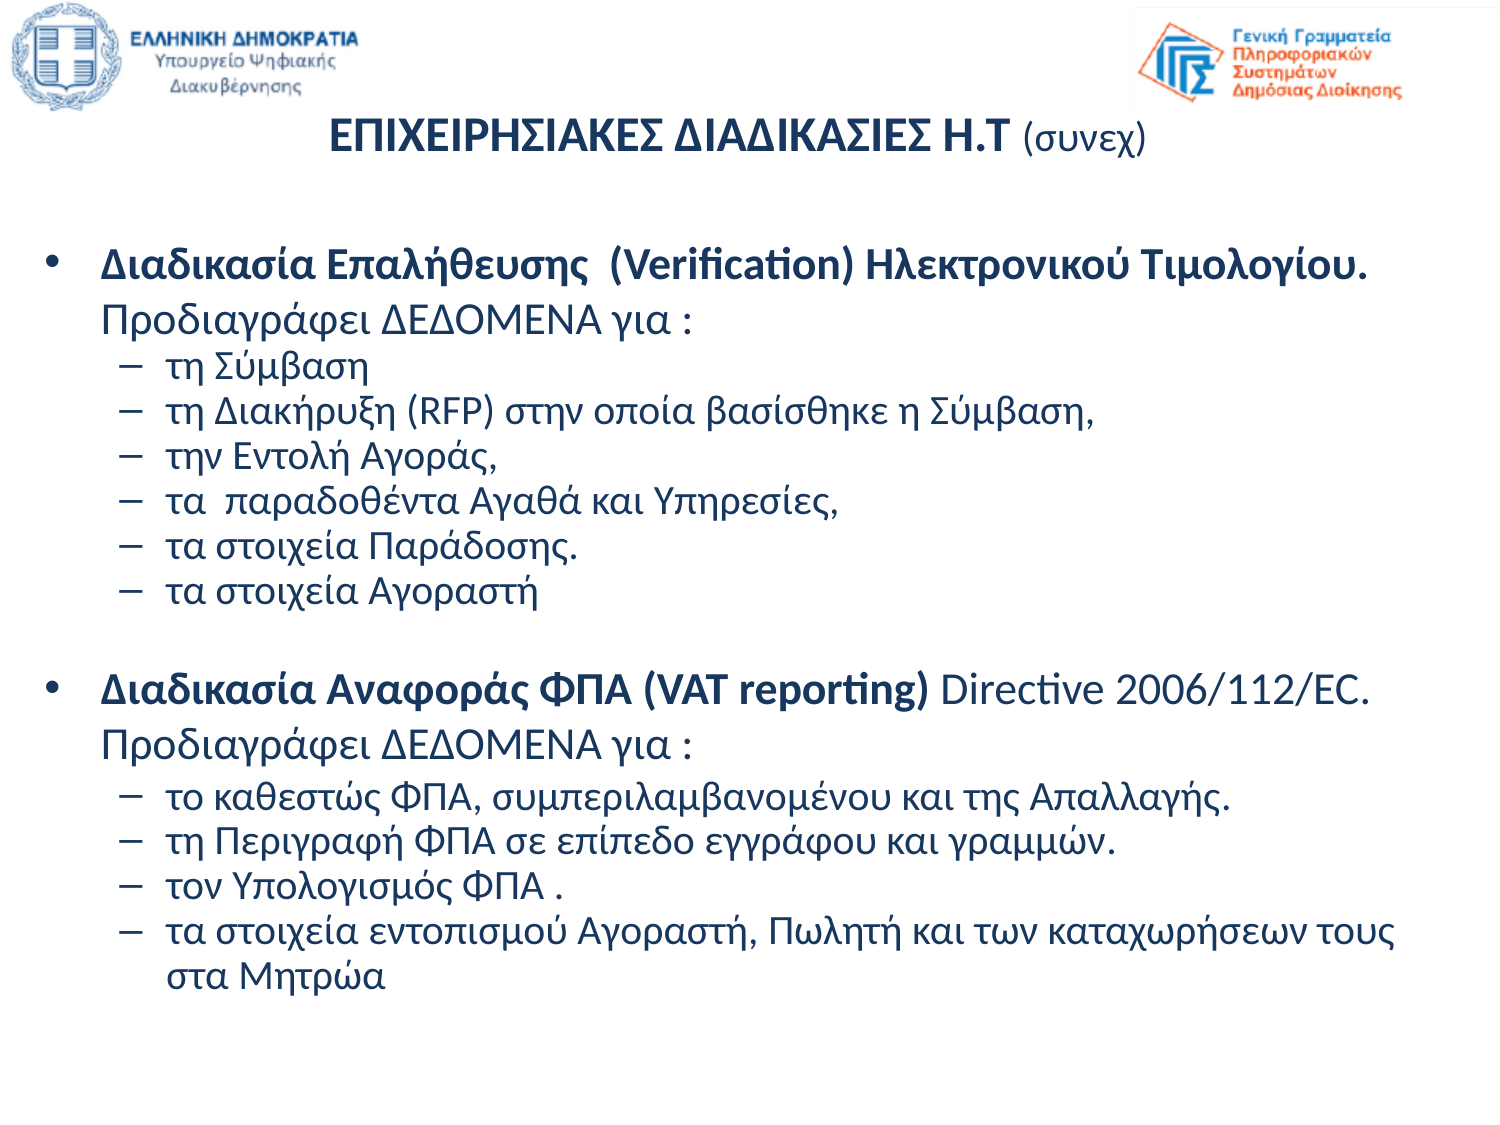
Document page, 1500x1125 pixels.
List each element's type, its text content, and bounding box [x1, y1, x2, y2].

list Διαδικασία Επαλήθευσης (Verification) Ηλεκτρονικού Τιμολογίου. Προδιαγράφει ΔΕΔΟΜΕΝΑ για : τη Σύμβαση τη Διακήρυξη (RFP) στην οποία βασίσθηκε η Σύμβαση, την Εντολή Αγοράς, τα παραδοθέντα Αγαθά και Υπηρεσίες, τα στοιχεία Παράδοσης. τα στοιχεία Αγοραστή Διαδικασία Αναφοράς ΦΠΑ (VAT reporting) Directive 2006/112/EC. Προδιαγράφει ΔΕΔΟΜΕΝΑ για : το καθεστώς ΦΠΑ, συμπεριλαμβανομένου και της Απαλλαγής. τη Περιγραφή ΦΠΑ σε επίπεδο εγγράφου και γραμμών. τον Υπολογισμός ΦΠΑ . τα στοιχεία εντοπισμού Αγοραστή, Πωλητή και των καταχωρήσεων τους στα Μητρώα [29, 160, 1459, 1118]
title ΕΠΙΧΕΙΡΗΣΙΑΚΕΣ ΔΙΑΔΙΚΑΣΙΕΣ Η.Τ (συνεχ) [183, 90, 1294, 173]
